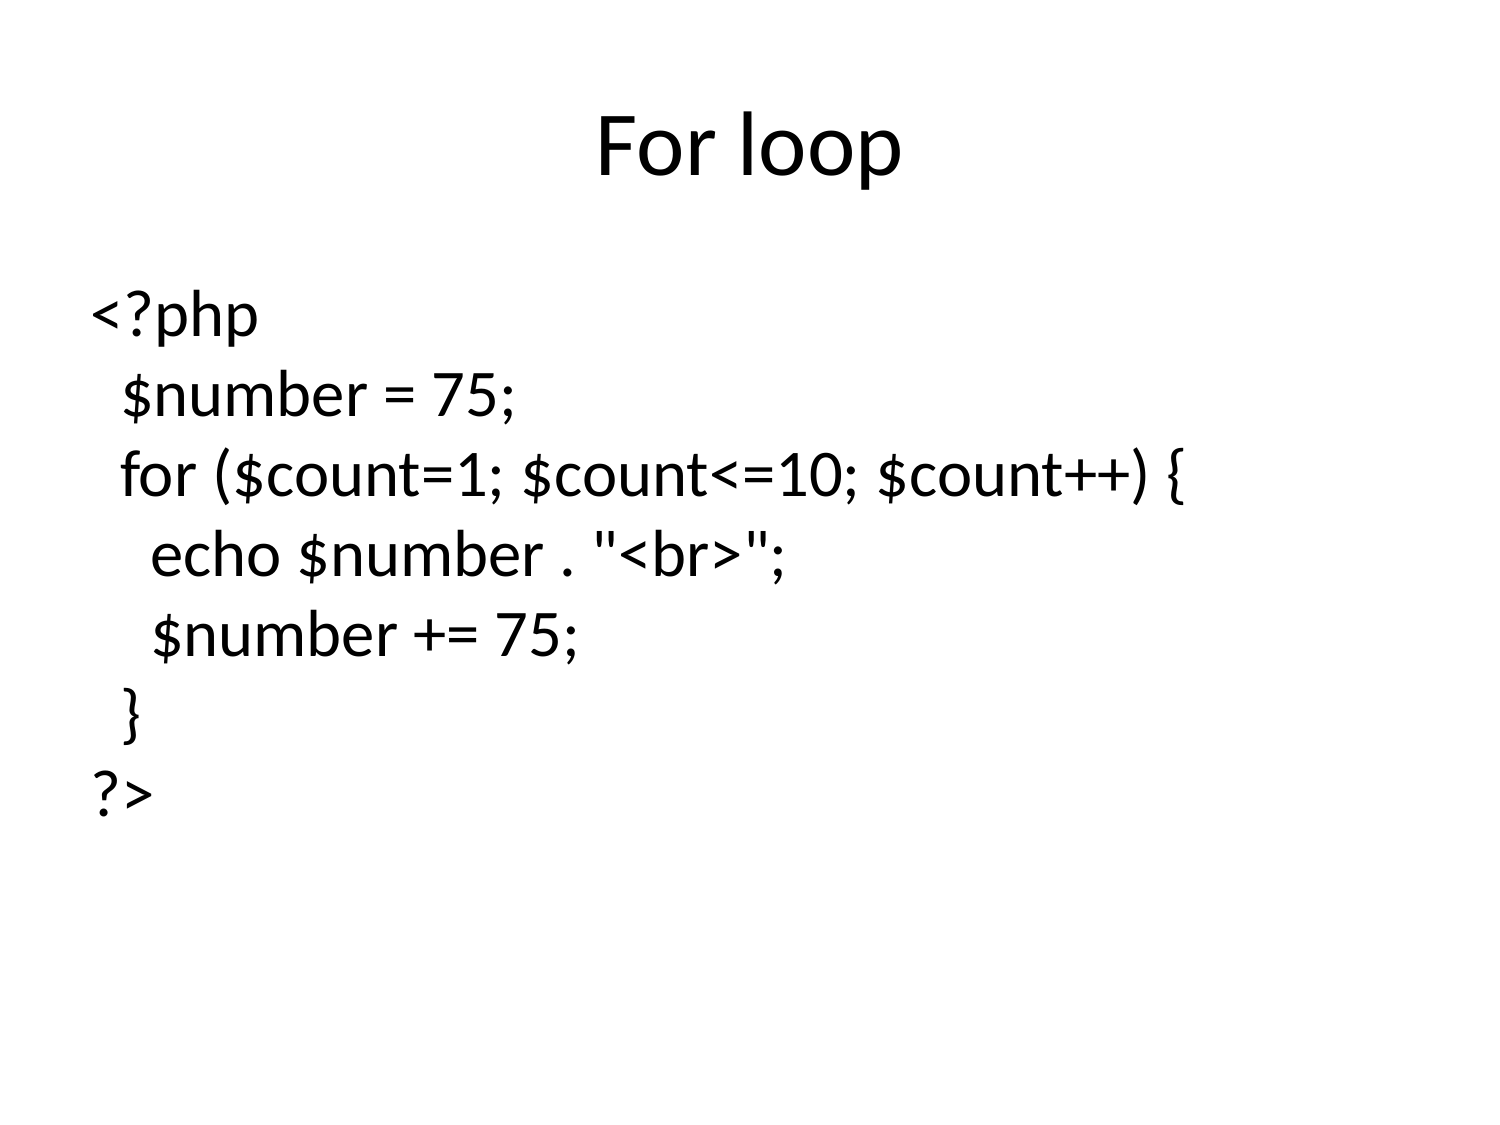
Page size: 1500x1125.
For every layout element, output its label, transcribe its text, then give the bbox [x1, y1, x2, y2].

title For loop [75, 45, 1425, 233]
list <?php $number = 75; for ($count=1; $count<=10; $count++) { echo $number . "<br>"; $number += 75; } ?> [75, 262, 1425, 1005]
